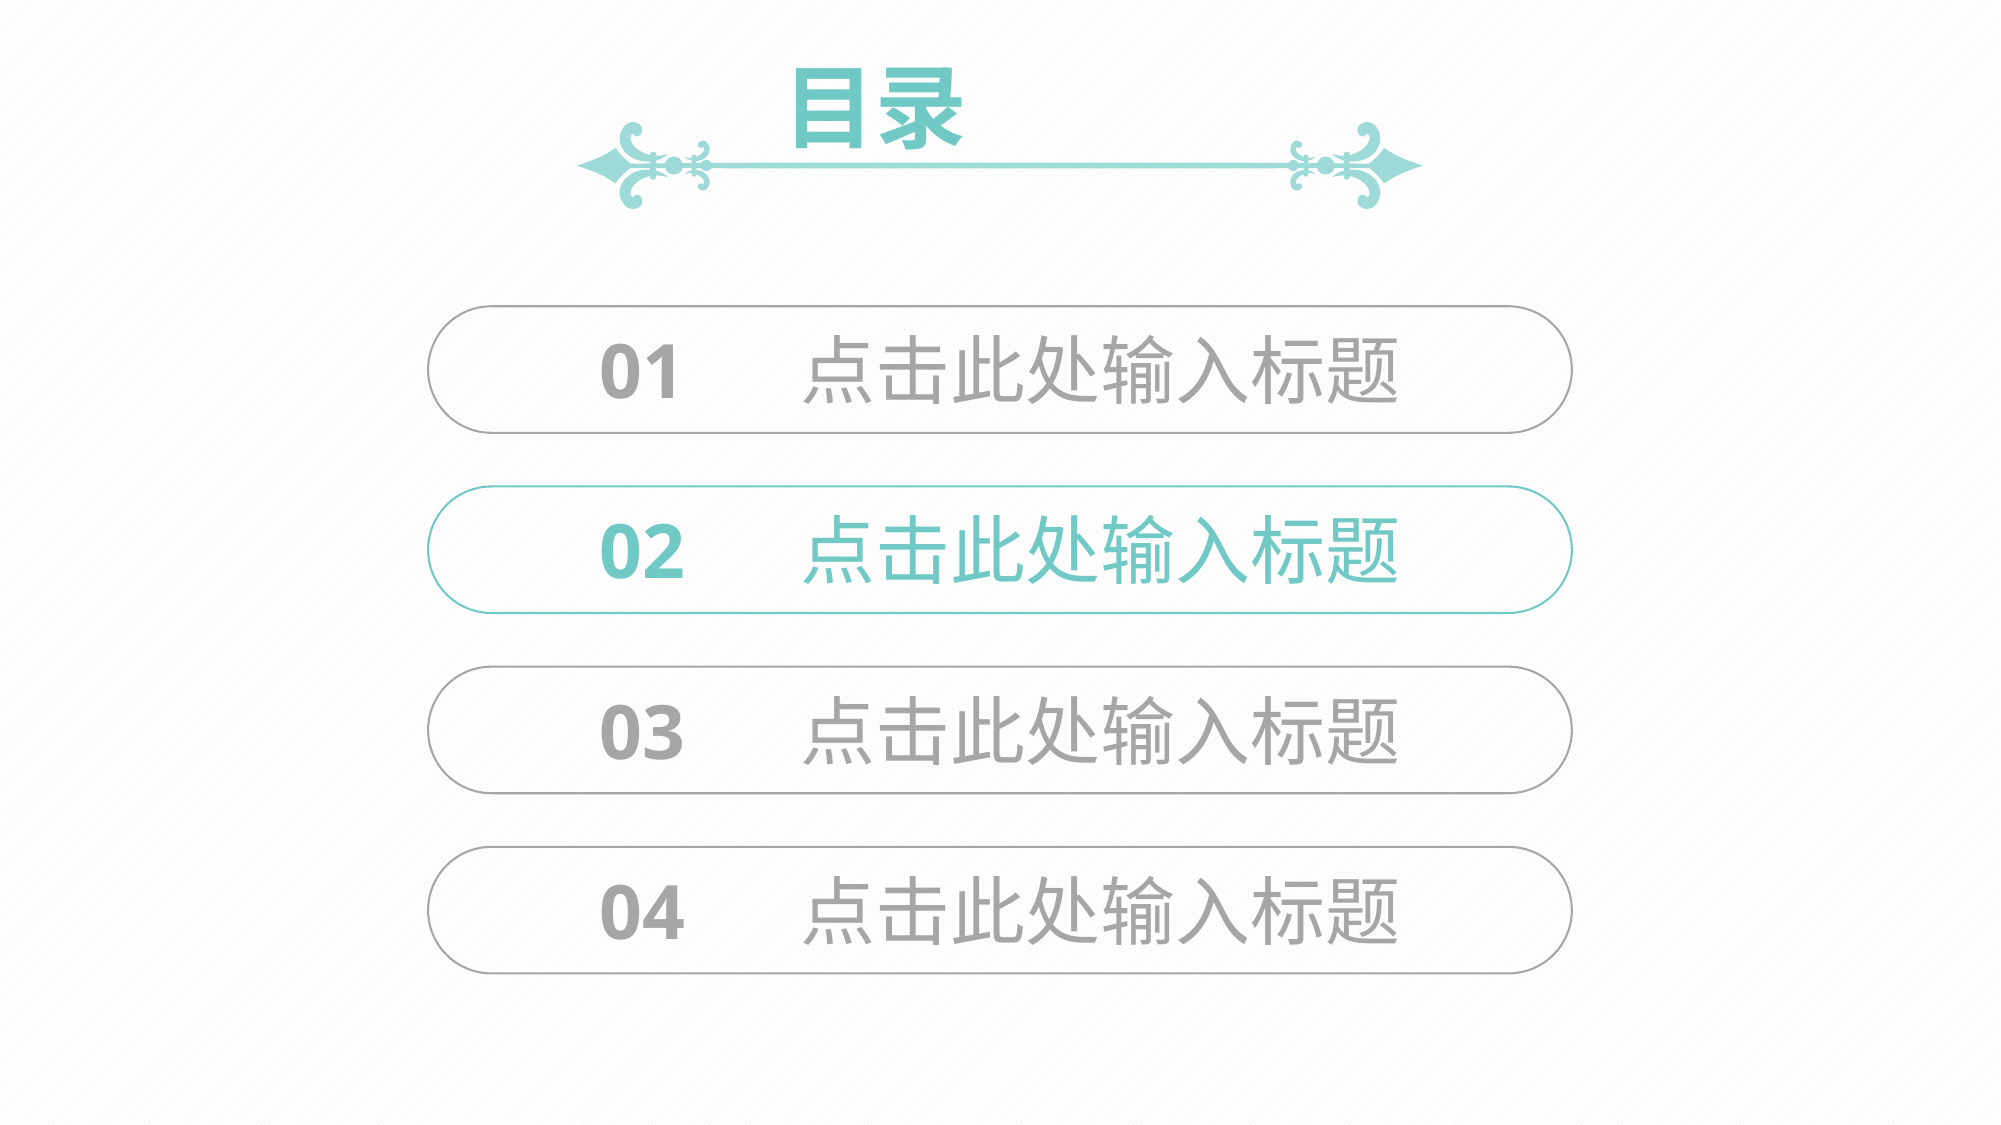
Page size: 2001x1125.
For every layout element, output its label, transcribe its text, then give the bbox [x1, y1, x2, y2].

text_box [428, 846, 1572, 974]
text_box 目录 [769, 42, 1231, 119]
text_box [428, 306, 1572, 433]
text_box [576, 119, 1423, 212]
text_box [428, 666, 1572, 794]
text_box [428, 486, 1572, 613]
